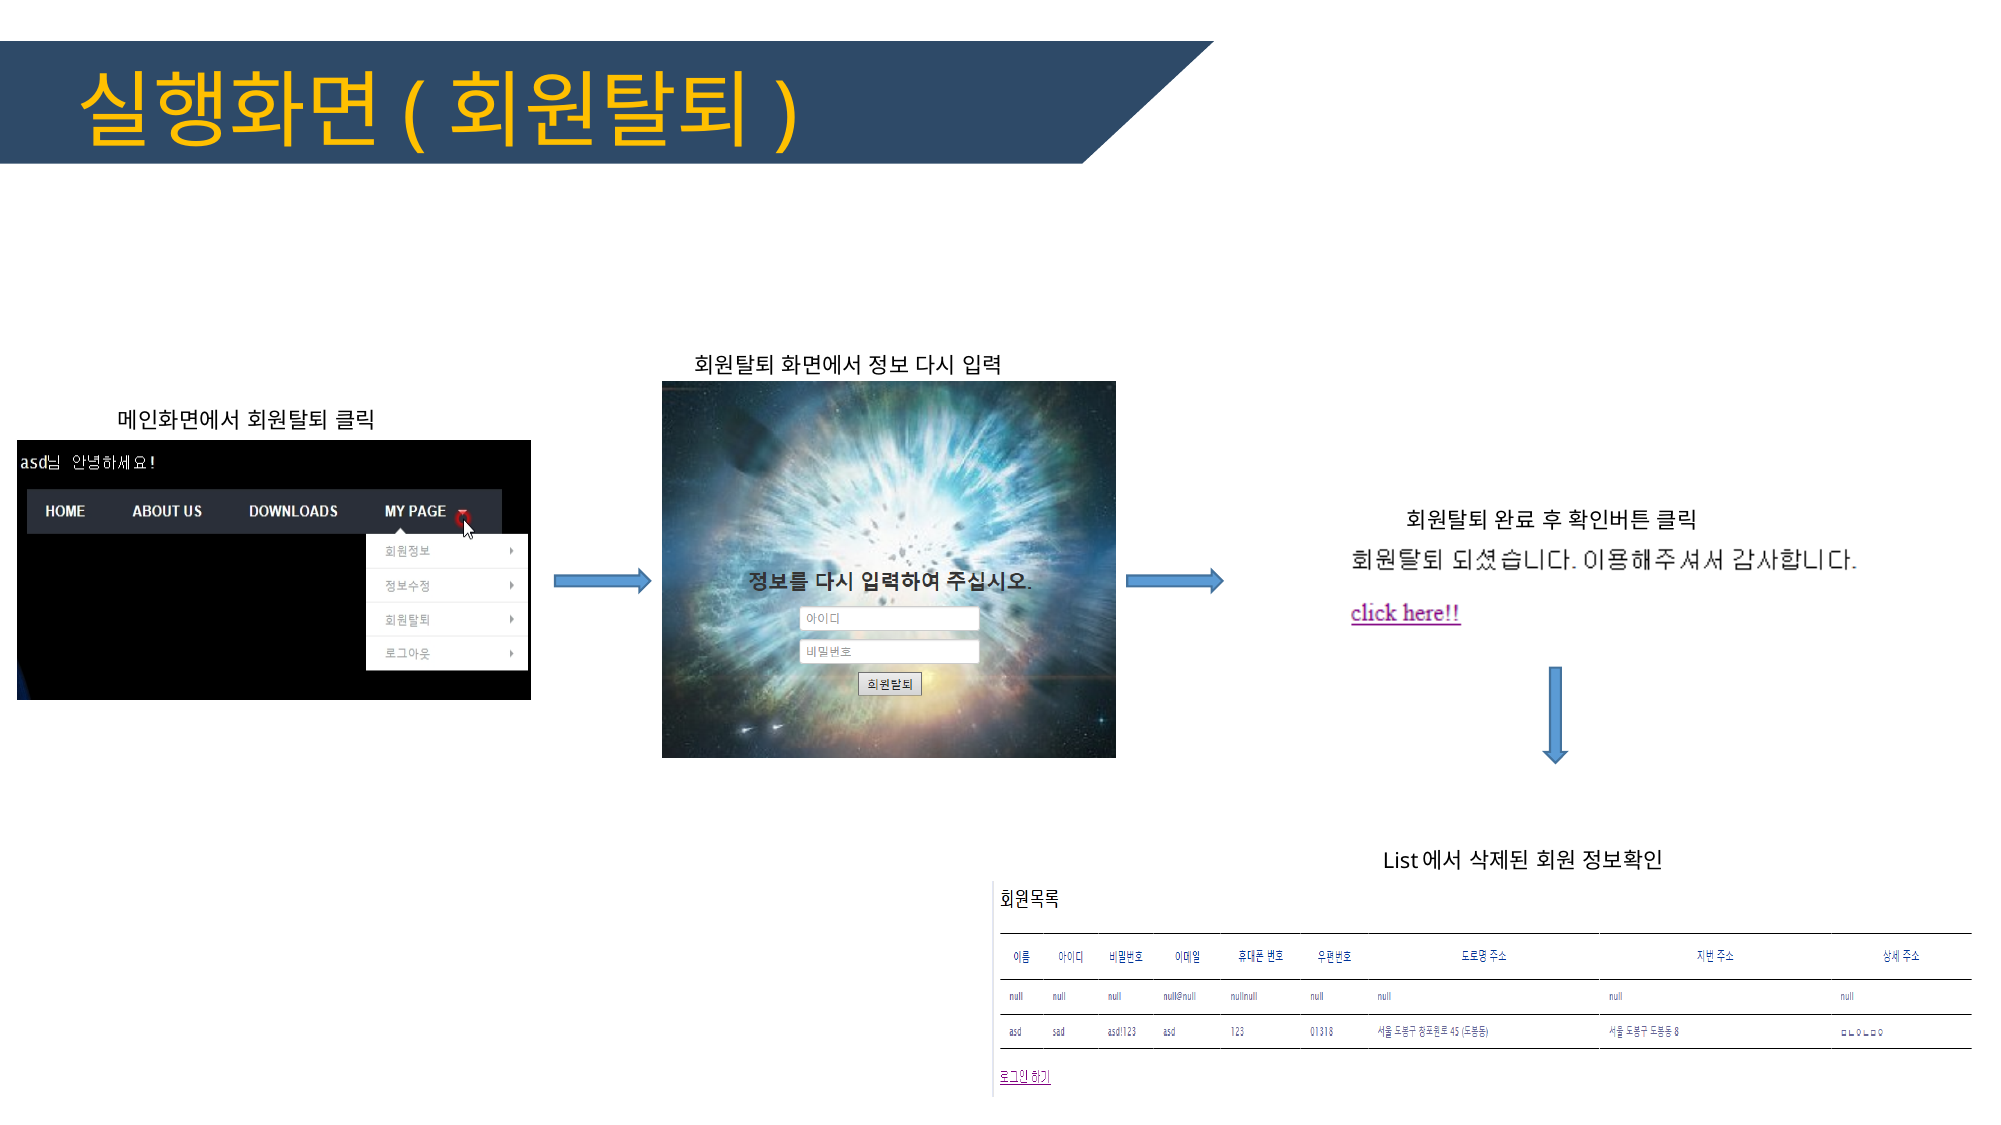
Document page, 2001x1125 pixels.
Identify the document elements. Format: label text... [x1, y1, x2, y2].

title 실행화면(회원탈퇴) [0, 51, 1075, 163]
picture [17, 440, 531, 700]
text_box [1542, 666, 1569, 765]
text_box [1126, 567, 1225, 595]
picture [1336, 540, 1869, 632]
text_box List에서 삭제된 회원 정보확인 [1368, 842, 1765, 881]
picture [992, 881, 1980, 1097]
picture [662, 380, 1116, 758]
text_box 회원탈퇴 화면에서 정보 다시 입력 [679, 346, 1098, 380]
text_box 회원탈퇴 완료 후 확인버튼 클릭 [1391, 502, 1813, 540]
text_box 메인화면에서 회원탈퇴 클릭 [103, 401, 601, 441]
text_box [553, 567, 652, 595]
